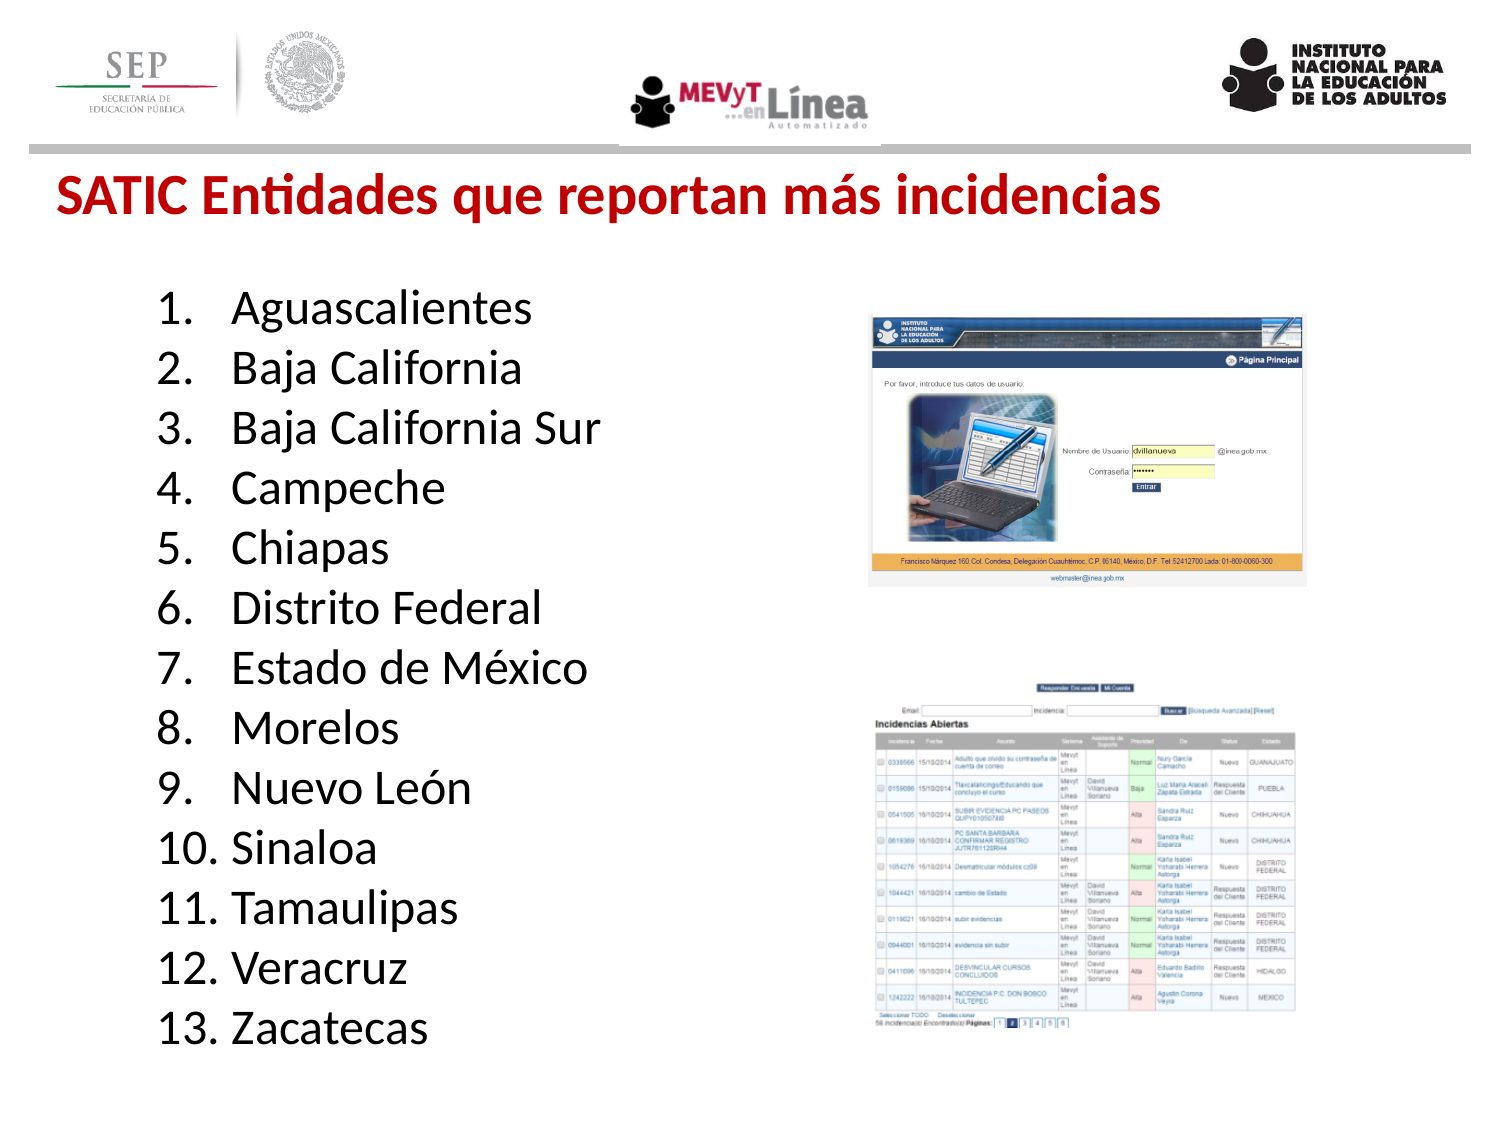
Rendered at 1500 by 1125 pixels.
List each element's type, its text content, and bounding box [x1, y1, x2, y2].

text_box Aguascalientes Baja California Baja California Sur Campeche Chiapas Distrito Federal Estado de México Morelos Nuevo León Sinaloa Tamaulipas Veracruz Zacatecas [142, 267, 619, 1062]
text_box SATIC Entidades que reportan más incidencias [41, 149, 1306, 234]
picture [867, 314, 1307, 587]
picture [1222, 38, 1446, 112]
picture [53, 24, 347, 126]
picture [874, 680, 1300, 1028]
picture [618, 54, 882, 146]
